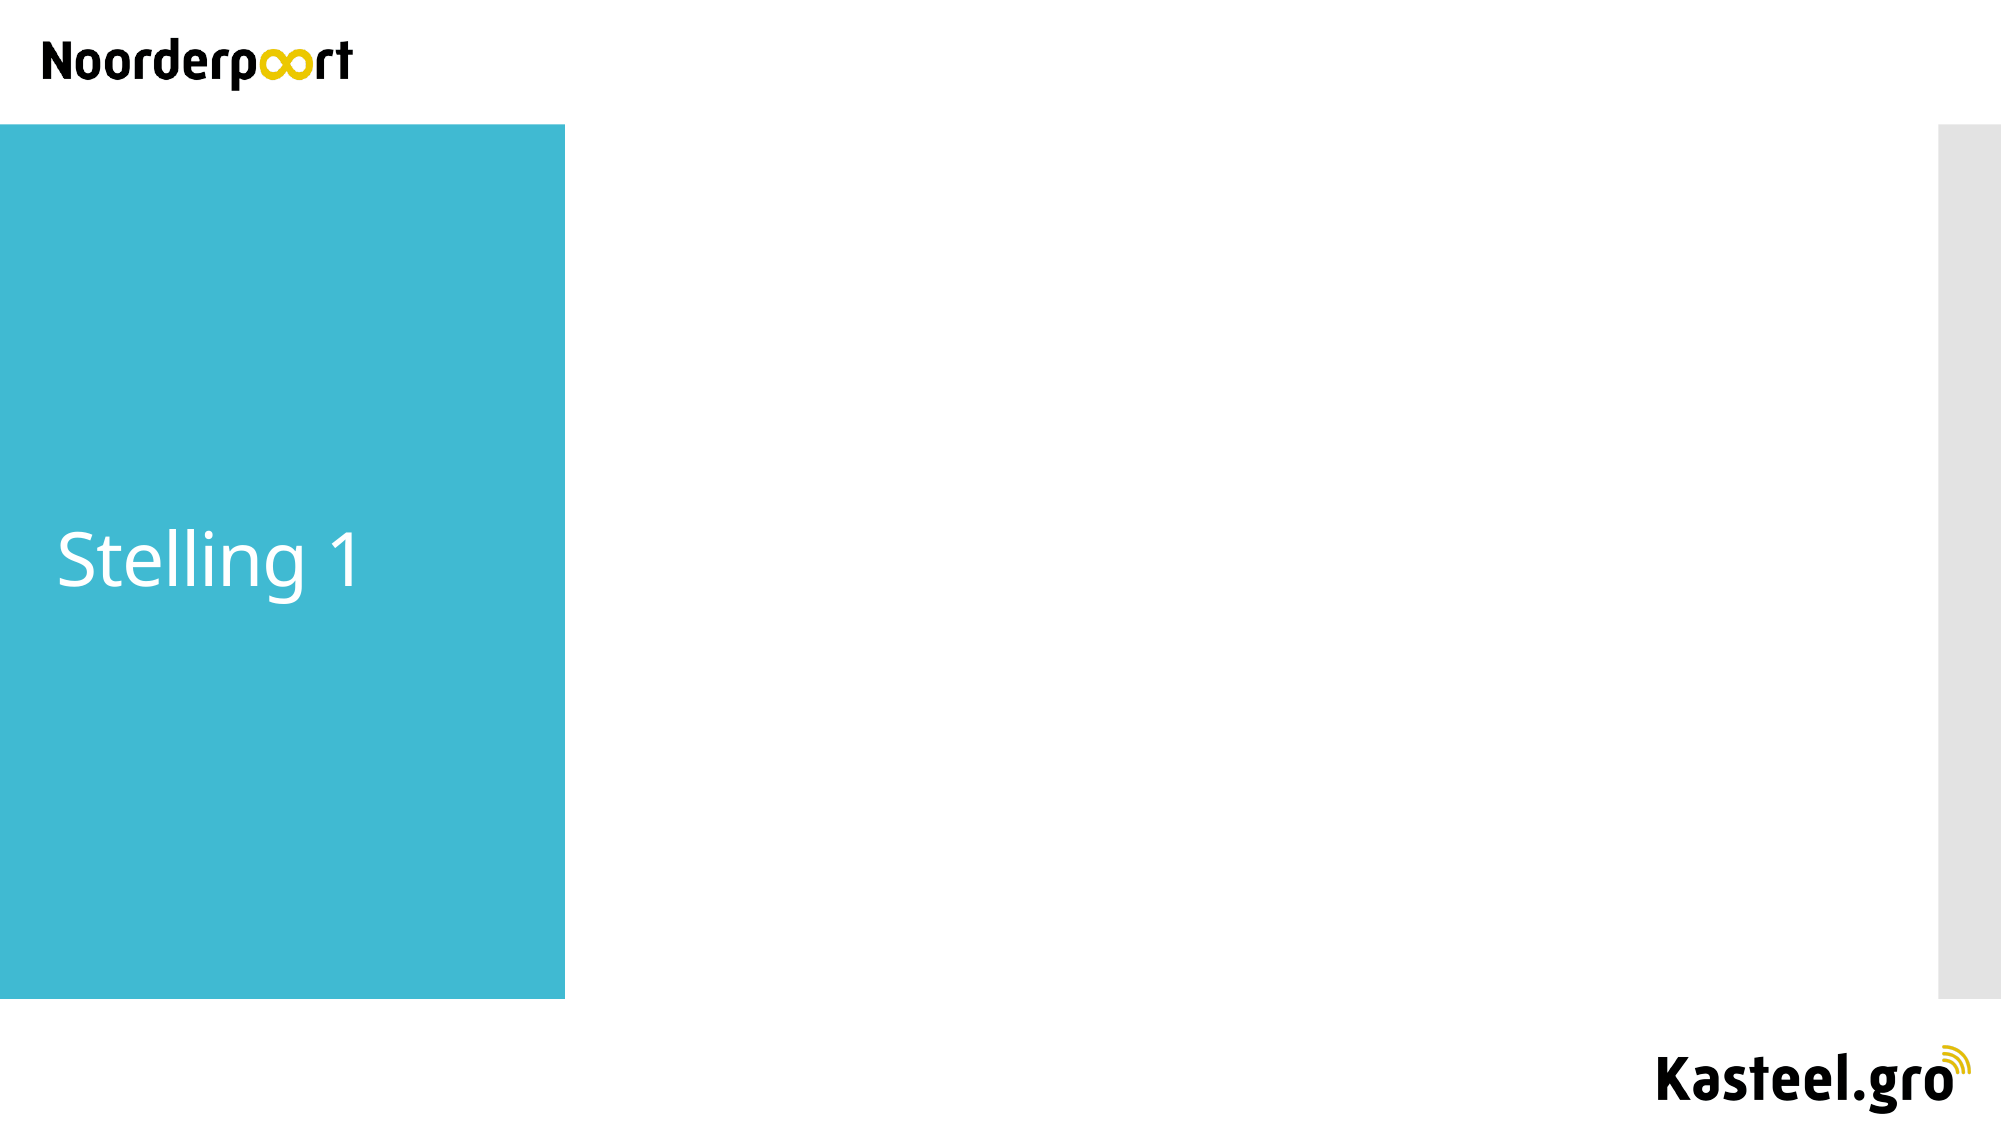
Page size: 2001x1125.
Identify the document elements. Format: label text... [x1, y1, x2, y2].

title Stelling 1 [41, 184, 525, 940]
picture [1657, 1045, 1971, 1114]
picture [41, 35, 354, 92]
